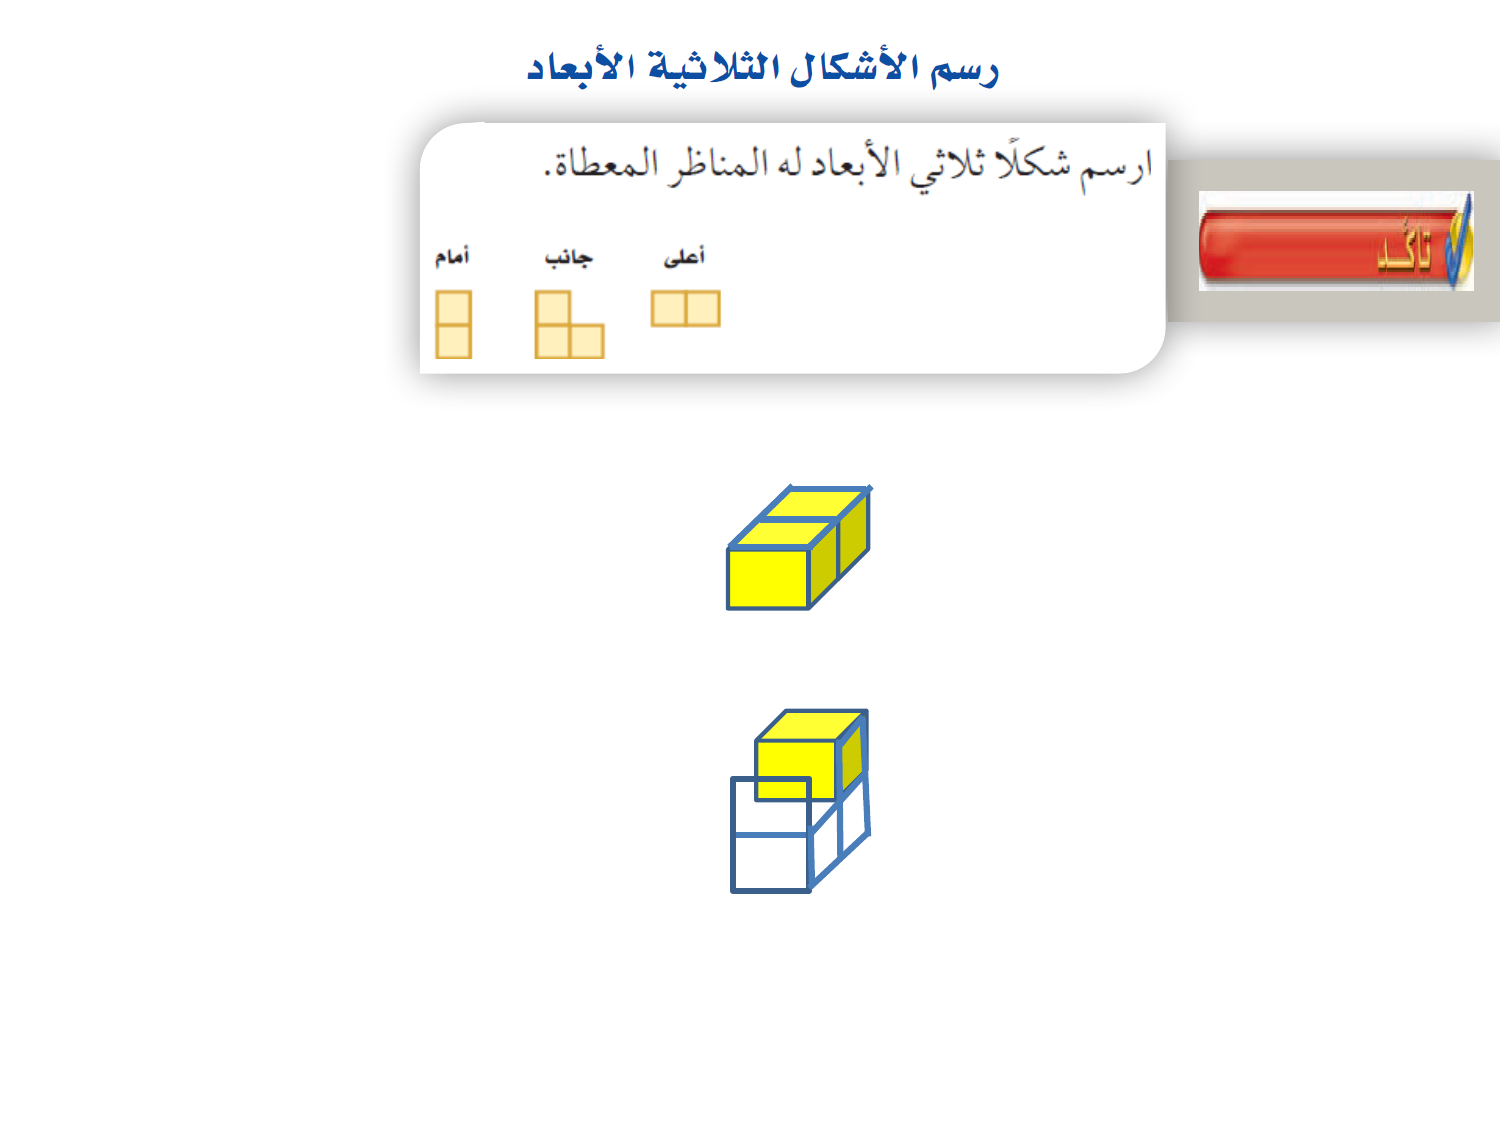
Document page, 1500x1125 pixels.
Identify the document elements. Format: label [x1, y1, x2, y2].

picture [1198, 190, 1475, 291]
text_box [810, 715, 868, 890]
text_box [729, 485, 872, 549]
text_box [727, 554, 869, 609]
picture [426, 130, 1159, 367]
picture [525, 42, 1001, 91]
text_box [732, 778, 805, 892]
text_box [754, 708, 869, 776]
